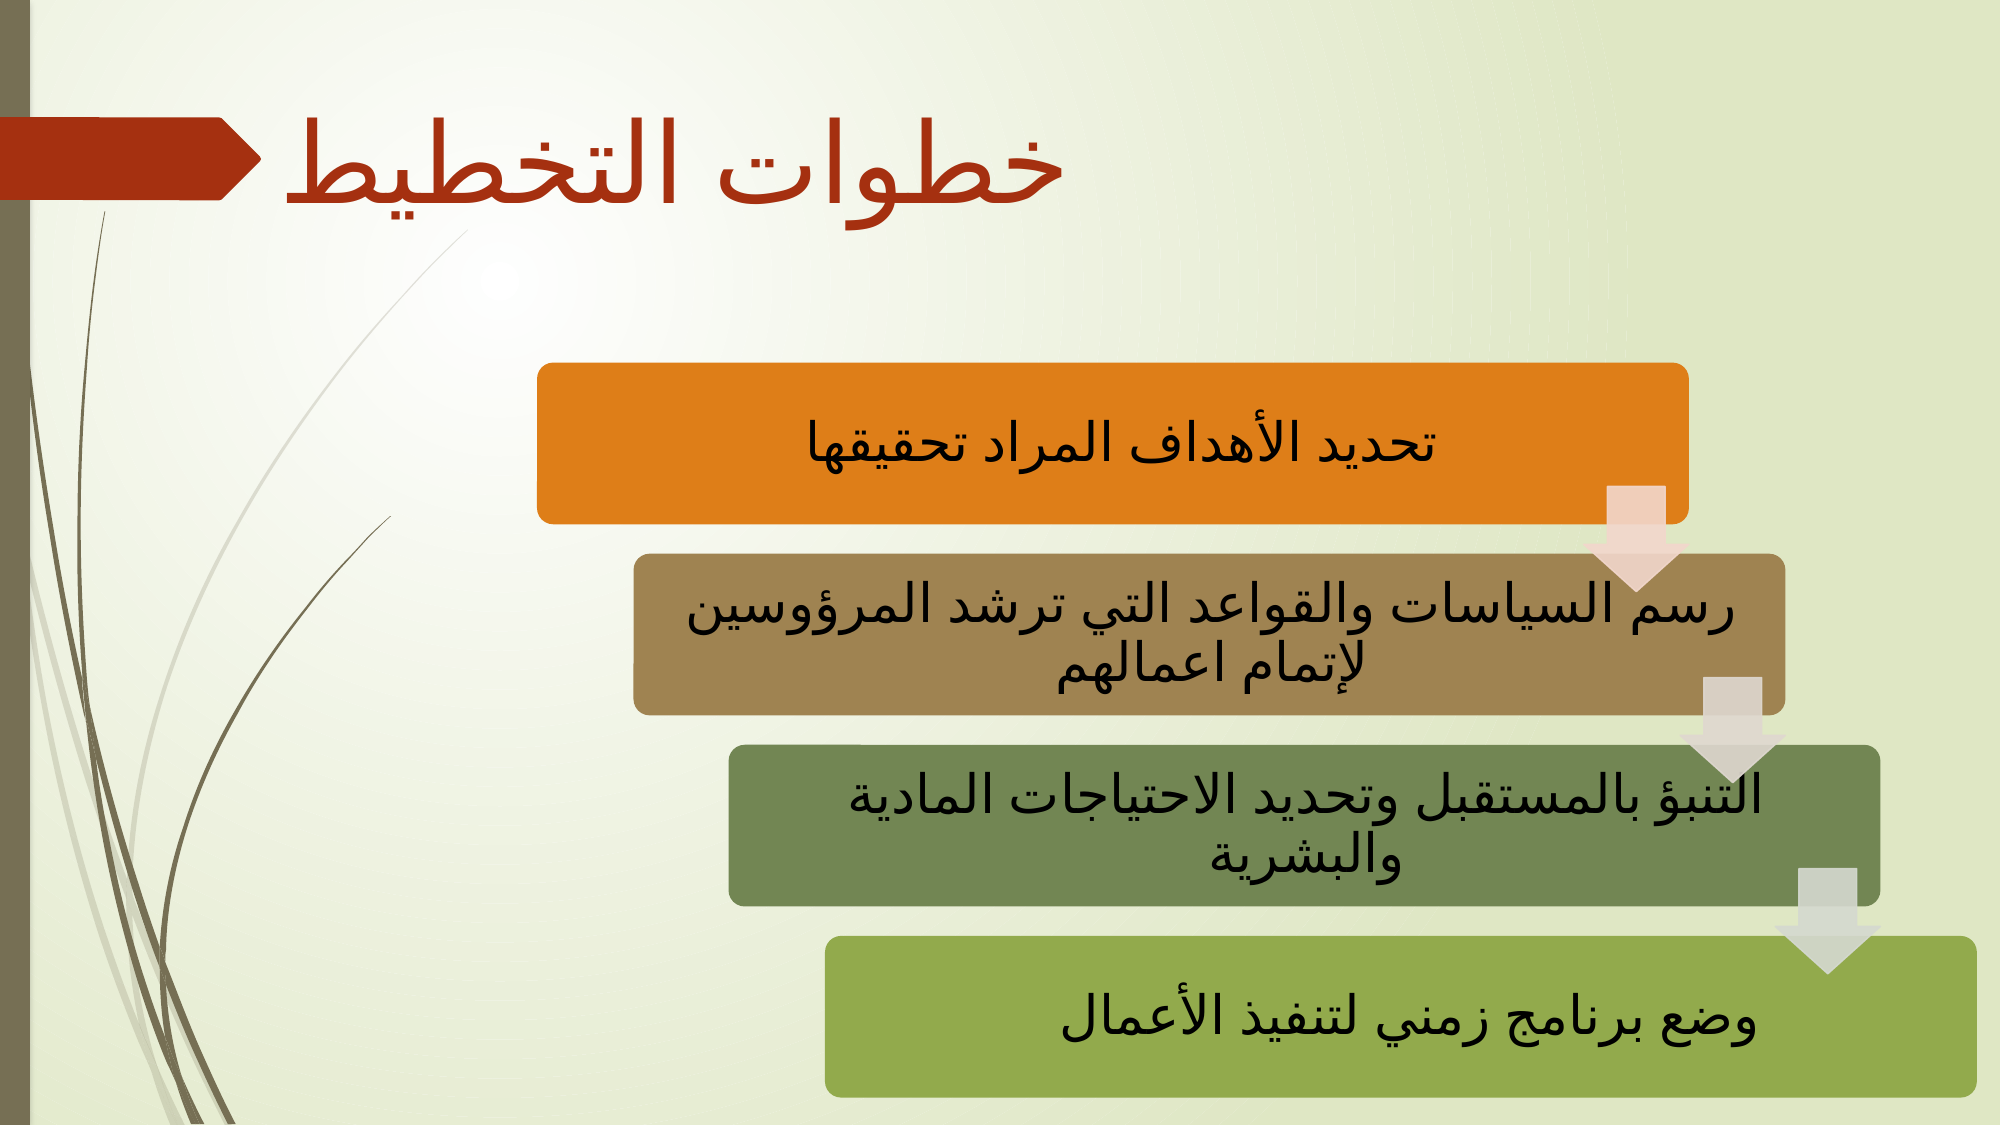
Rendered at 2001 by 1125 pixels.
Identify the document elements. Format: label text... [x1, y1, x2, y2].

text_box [536, 362, 1978, 1098]
text_box خطوات التخطيط [264, 83, 1086, 234]
